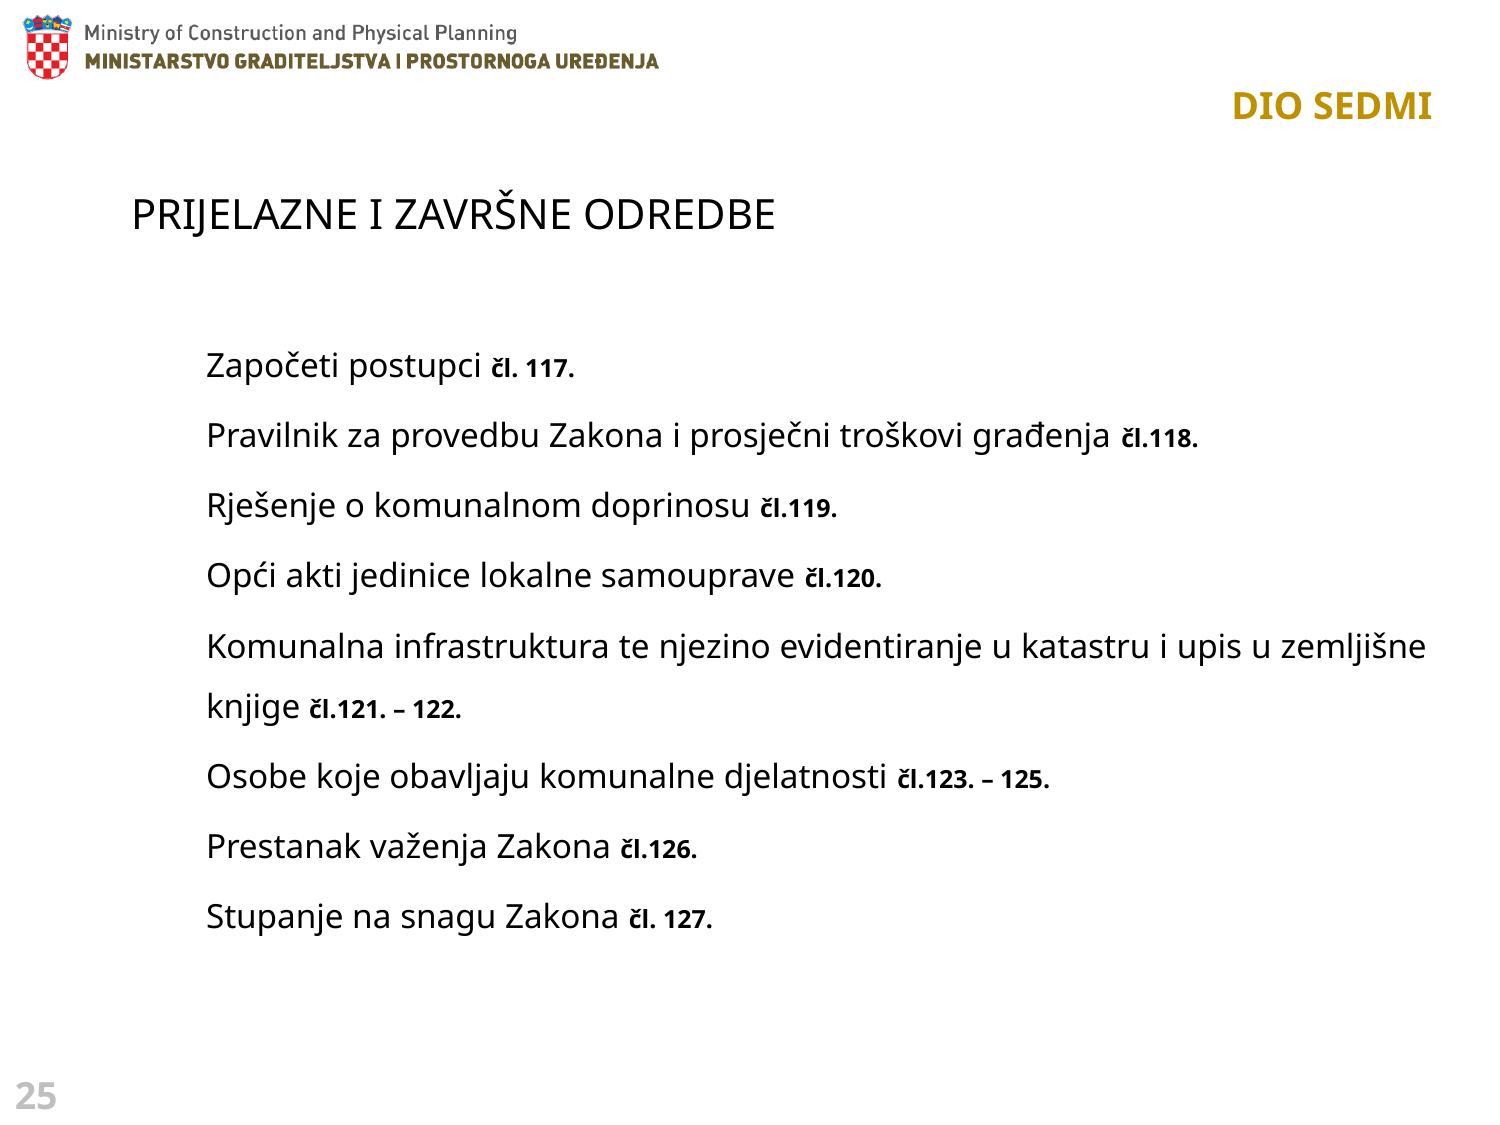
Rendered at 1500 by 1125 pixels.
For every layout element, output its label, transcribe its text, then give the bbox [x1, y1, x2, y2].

text_box PRIJELAZNE I ZAVRŠNE ODREDBE Započeti postupci čl. 117. Pravilnik za provedbu Zakona i prosječni troškovi građenja čl.118. Rješenje o komunalnom doprinosu čl.119. Opći akti jedinice lokalne samouprave čl.120. Komunalna infrastruktura te njezino evidentiranje u katastru i upis u zemljišne knjige čl.121. – 122. Osobe koje obavljaju komunalne djelatnosti čl.123. – 125. Prestanak važenja Zakona čl.126. Stupanje na snagu Zakona čl. 127. [115, 186, 1444, 1038]
picture [0, 0, 689, 100]
list DIO SEDMI [1143, 79, 1448, 145]
text_box 25 [0, 1064, 184, 1125]
